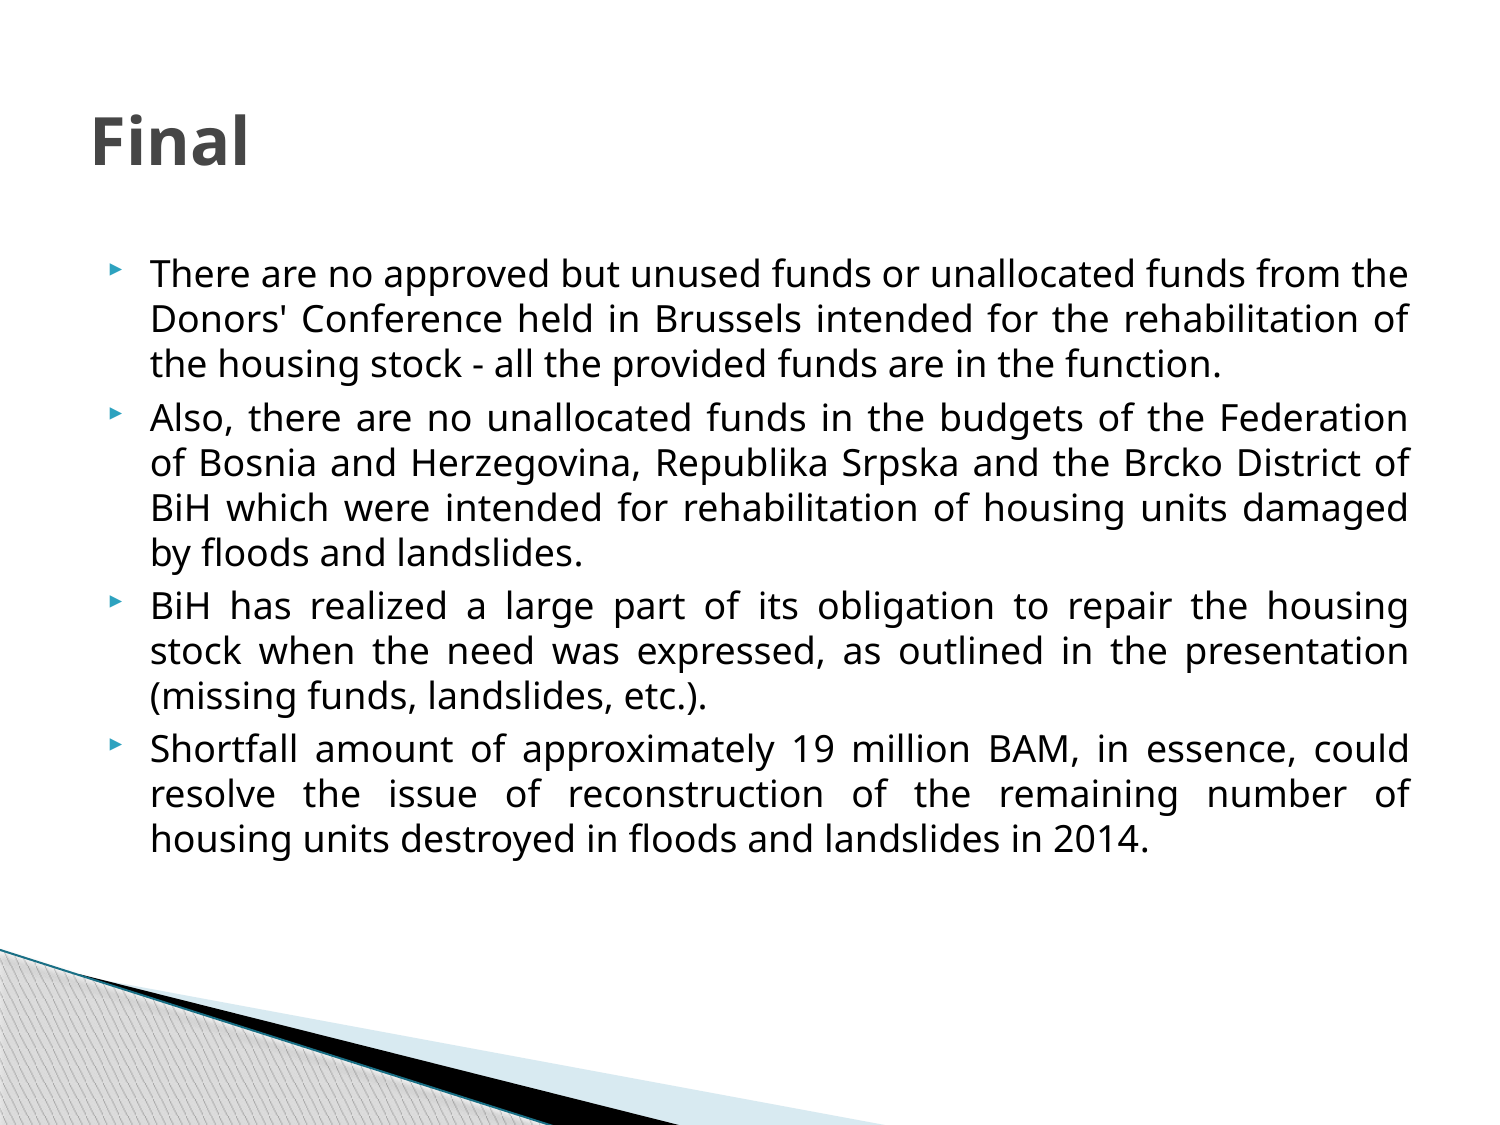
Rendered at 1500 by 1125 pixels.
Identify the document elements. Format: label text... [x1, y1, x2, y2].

title Final [75, 45, 1425, 233]
list There are no approved but unused funds or unallocated funds from the Donors' Conference held in Brussels intended for the rehabilitation of the housing stock - all the provided funds are in the function. Also, there are no unallocated funds in the budgets of the Federation of Bosnia and Herzegovina, Republika Srpska and the Brcko District of BiH which were intended for rehabilitation of housing units damaged by floods and landslides. BiH has realized a large part of its obligation to repair the housing stock when the need was expressed, as outlined in the presentation (missing funds, landslides, etc.). Shortfall amount of approximately 19 million BAM, in essence, could resolve the issue of reconstruction of the remaining number of housing units destroyed in floods and landslides in 2014. [75, 243, 1425, 986]
